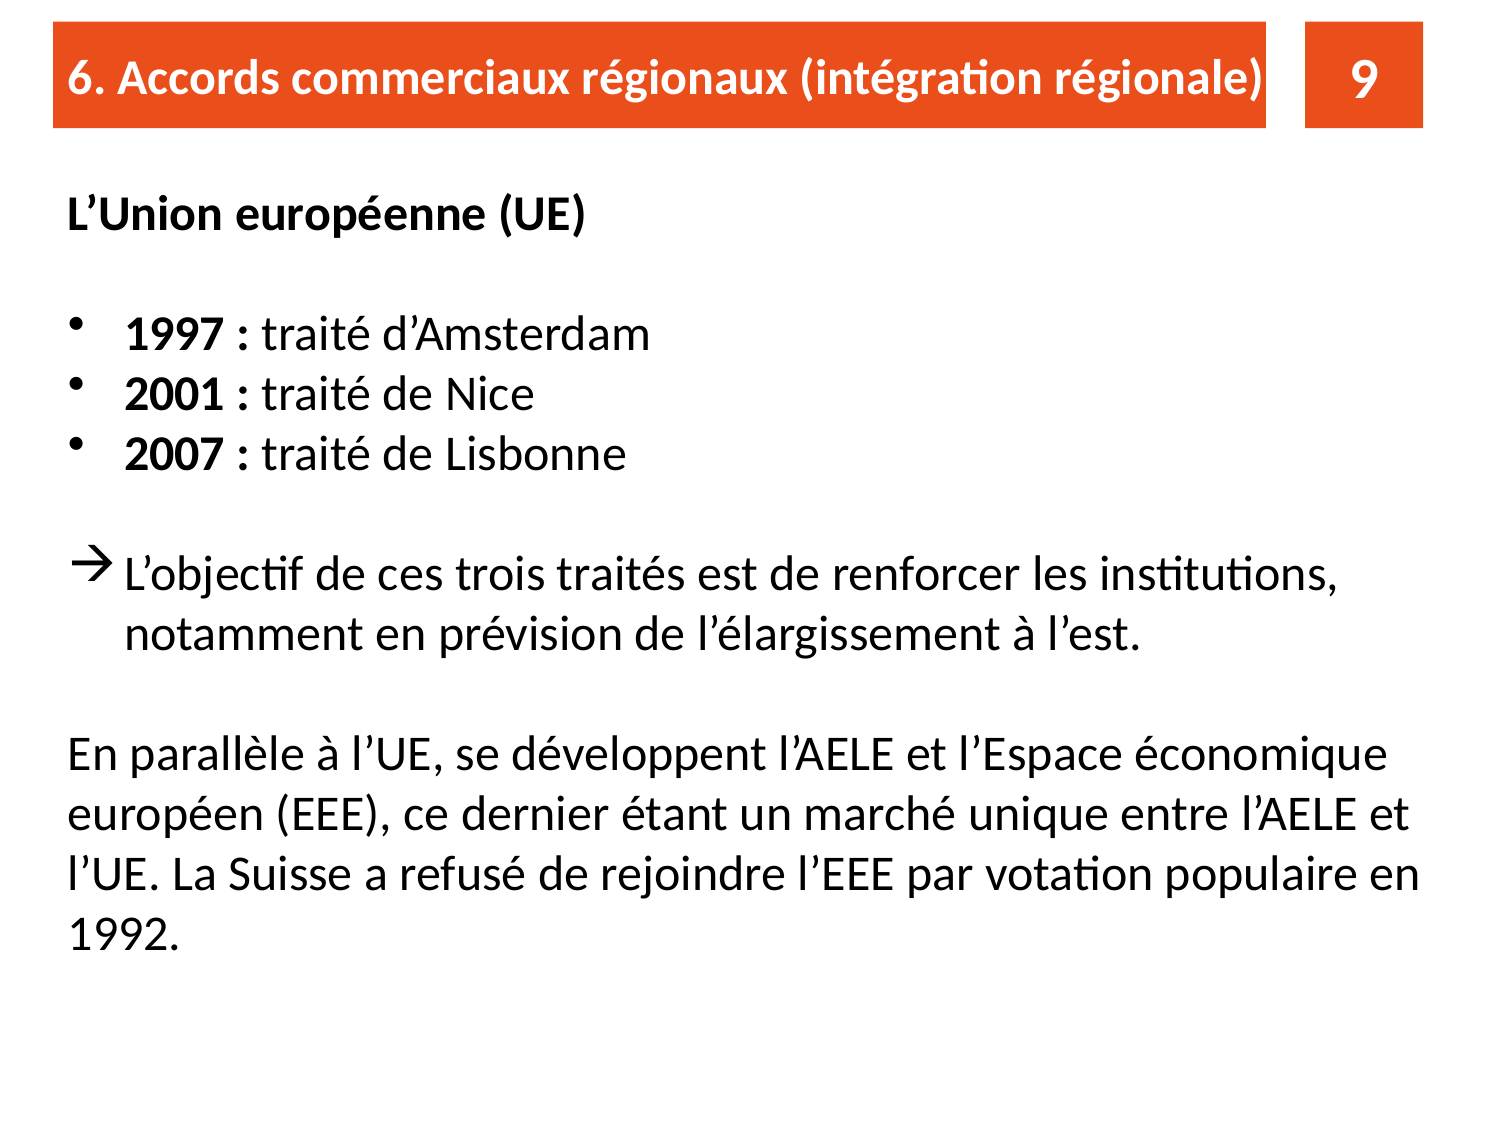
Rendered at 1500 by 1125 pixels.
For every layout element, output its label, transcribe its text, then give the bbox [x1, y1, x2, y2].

text_box 6. Accords commerciaux régionaux (intégration régionale) [53, 21, 1266, 129]
text_box L’Union européenne (UE) 1997 : traité d’Amsterdam 2001 : traité de Nice 2007 : traité de Lisbonne L’objectif de ces trois traités est de renforcer les institutions, notamment en prévision de l’élargissement à l’est. En parallèle à l’UE, se développent l’AELE et l’Espace économique européen (EEE), ce dernier étant un marché unique entre l’AELE et l’UE. La Suisse a refusé de rejoindre l’EEE par votation populaire en 1992. [53, 172, 1447, 1088]
text_box 9 [1305, 21, 1424, 129]
